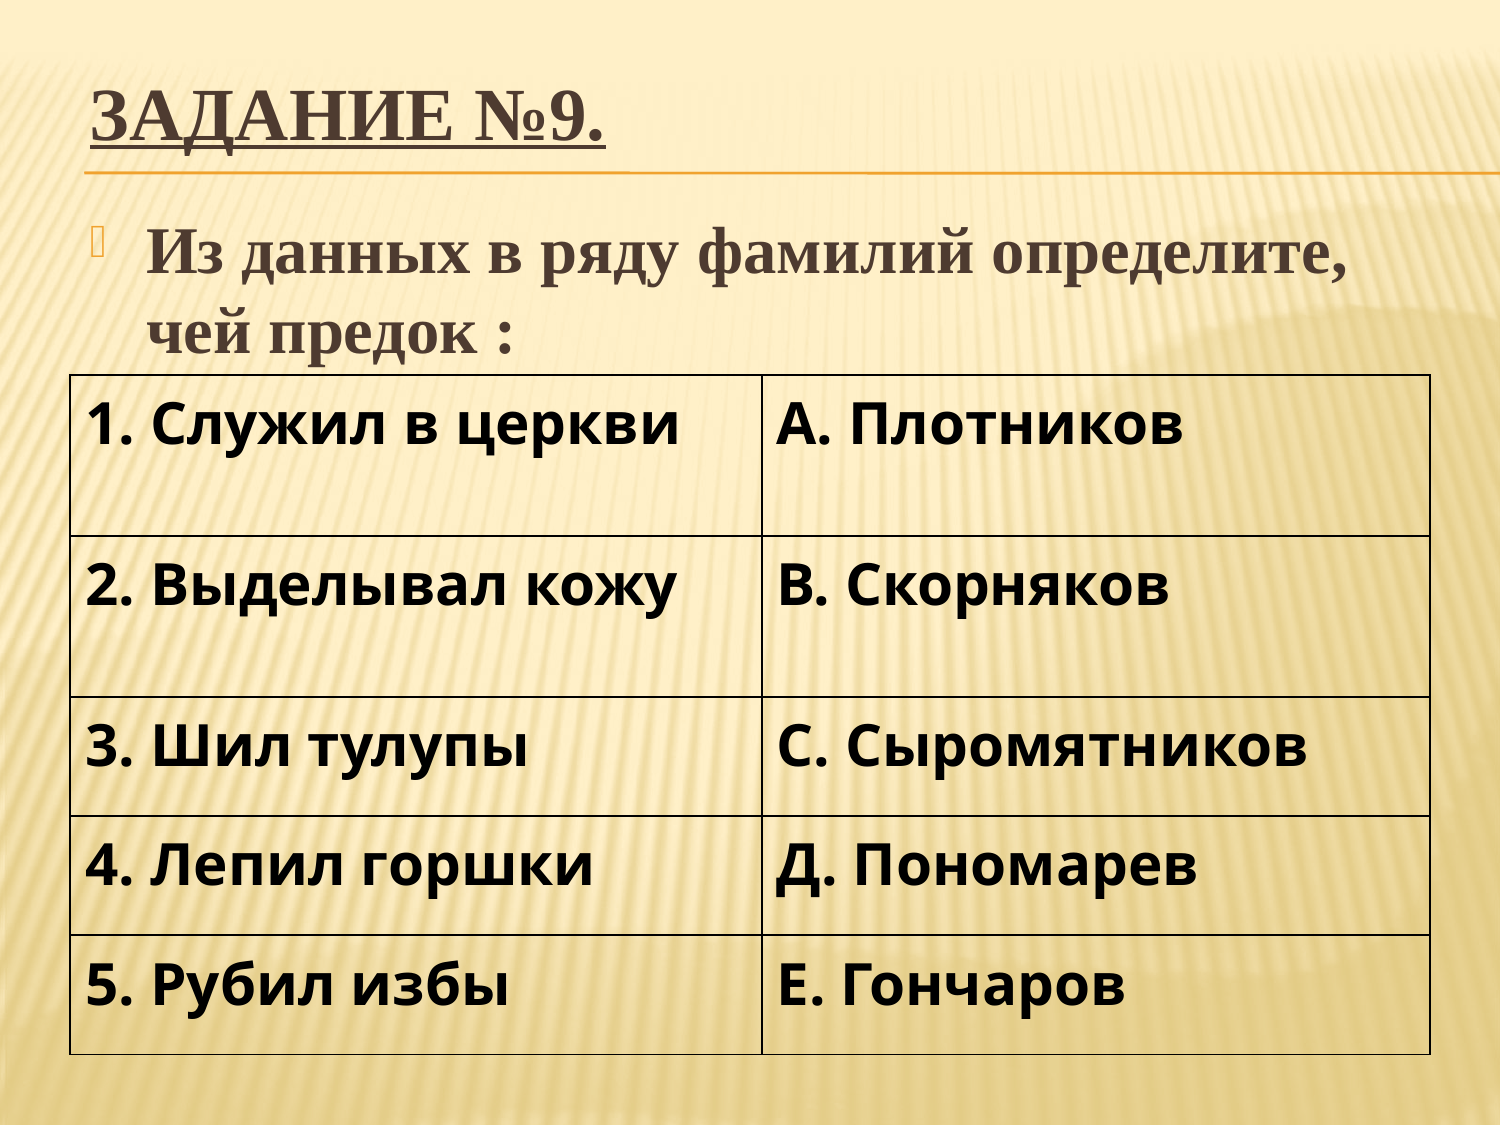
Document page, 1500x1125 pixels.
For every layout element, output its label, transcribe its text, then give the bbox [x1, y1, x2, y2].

table_cell С. Сыромятников [763, 698, 1429, 815]
table_cell 3. Шил тулупы [71, 698, 761, 815]
table_cell Д. Пономарев [763, 817, 1429, 934]
table_header А. Плотников [763, 376, 1429, 535]
title Задание №9. [75, 45, 1425, 176]
table_header 1. Служил в церкви [71, 376, 761, 535]
table_cell В. Скорняков [763, 537, 1429, 696]
list Из данных в ряду фамилий определите, чей предок : [75, 199, 1425, 374]
table_cell 2. Выделывал кожу [71, 537, 761, 696]
table_cell Е. Гончаров [763, 936, 1429, 1054]
table_cell 5. Рубил избы [71, 936, 761, 1054]
table_cell 4. Лепил горшки [71, 817, 761, 934]
